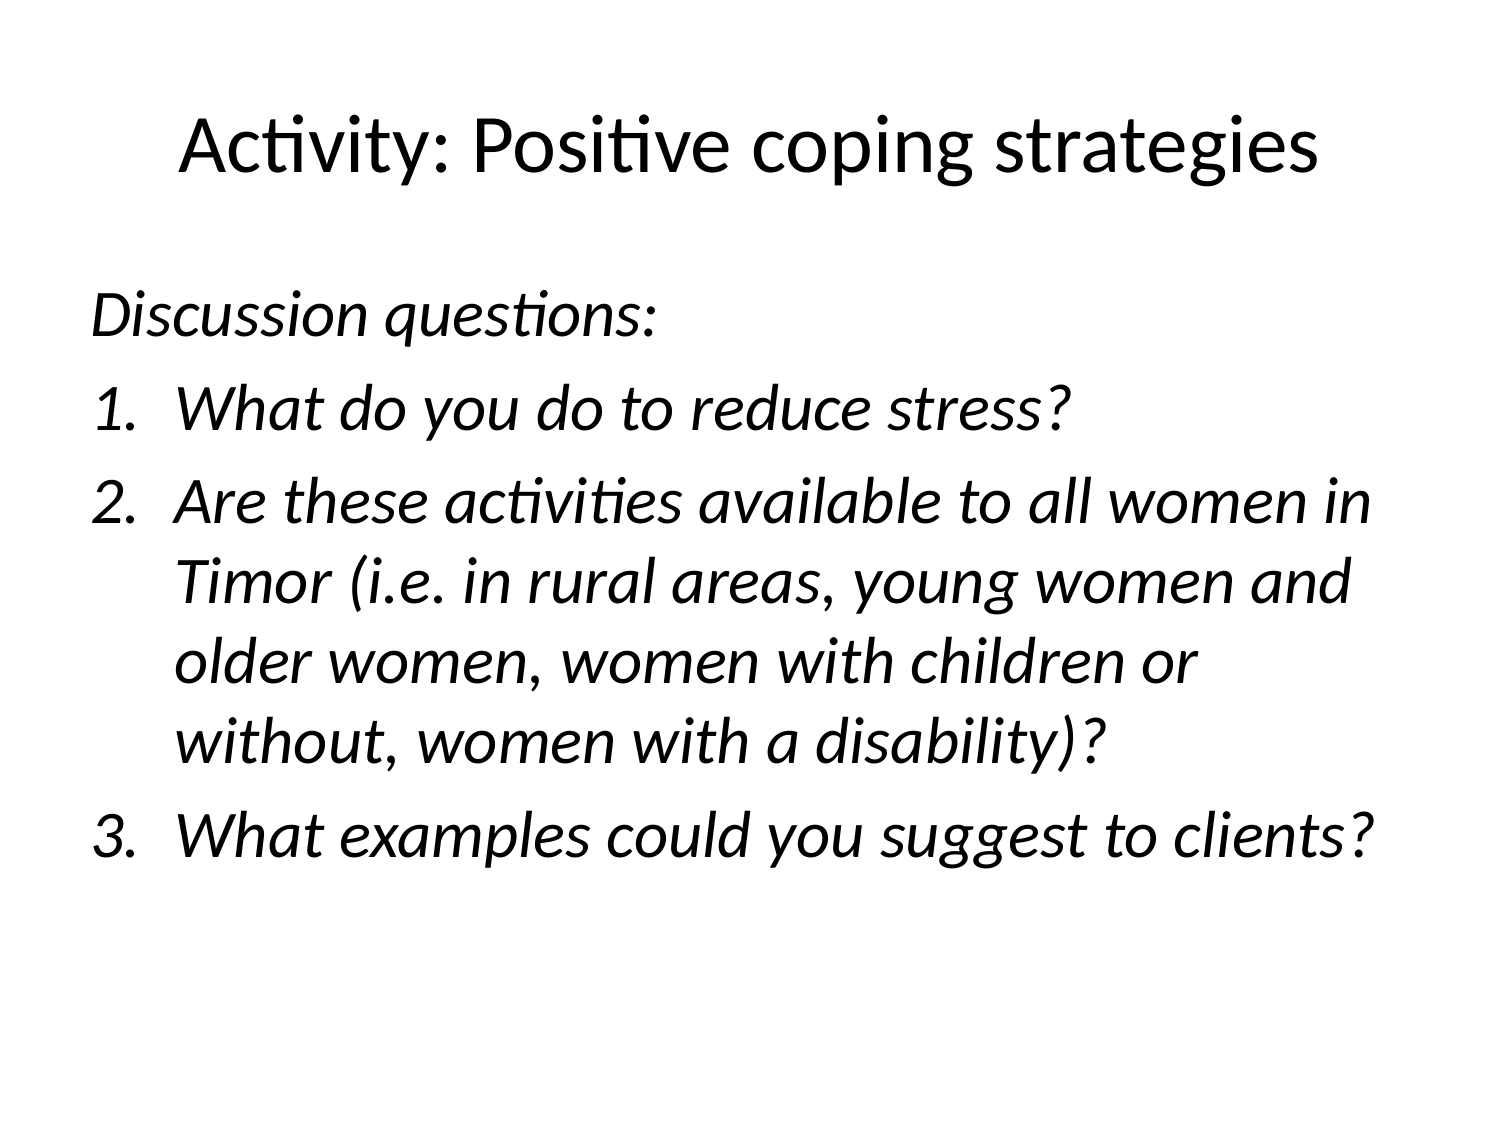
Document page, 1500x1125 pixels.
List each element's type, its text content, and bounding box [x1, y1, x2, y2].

title Activity: Positive coping strategies [75, 45, 1425, 233]
list Discussion questions: What do you do to reduce stress? Are these activities available to all women in Timor (i.e. in rural areas, young women and older women, women with children or without, women with a disability)? What examples could you suggest to clients? [75, 262, 1425, 1005]
